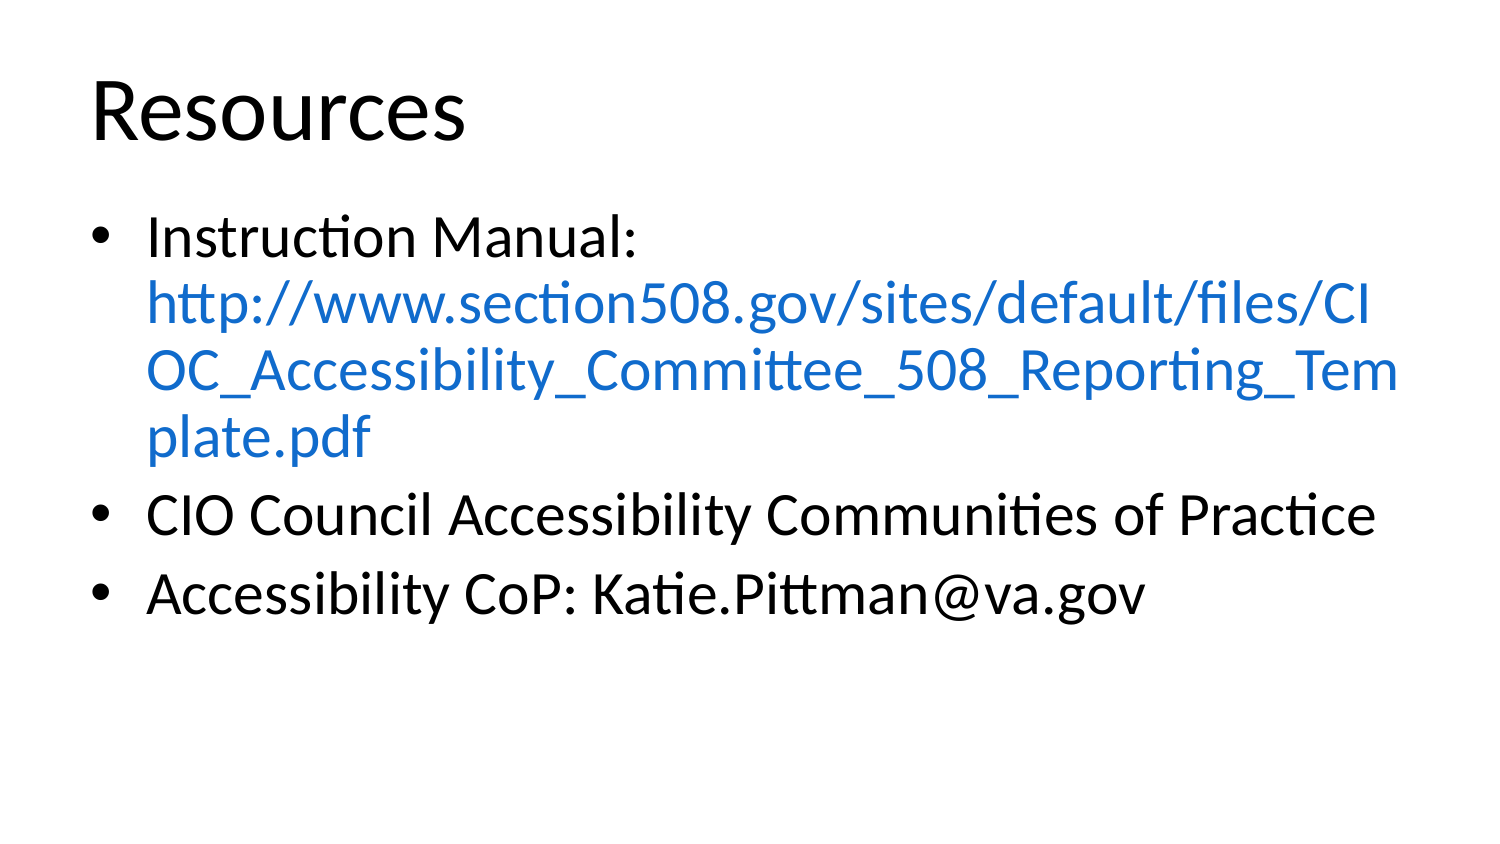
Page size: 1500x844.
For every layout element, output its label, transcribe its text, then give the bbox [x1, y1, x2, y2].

title Resources [75, 33, 1425, 175]
list Instruction Manual: http://www.section508.gov/sites/default/files/CIOC_Accessibility_Committee_508_Reporting_Template.pdf CIO Council Accessibility Communities of Practice Accessibility CoP: Katie.Pittman@va.gov [75, 196, 1425, 754]
